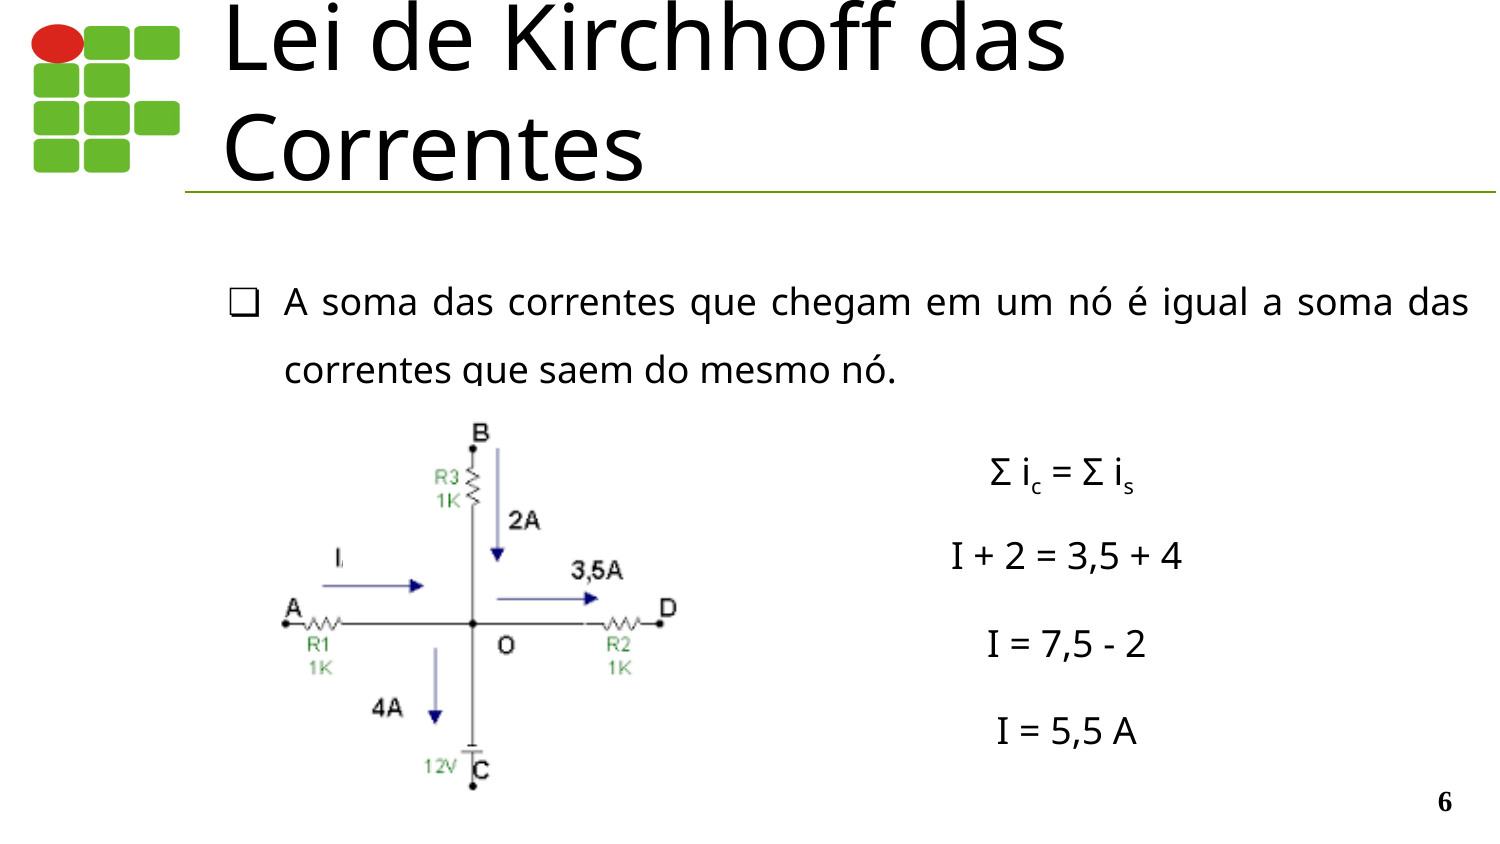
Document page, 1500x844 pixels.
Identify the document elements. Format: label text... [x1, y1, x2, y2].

title Lei de Kirchhoff das Correntes [206, 26, 1468, 207]
picture [29, 23, 182, 174]
text_box I + 2 = 3,5 + 4 [778, 502, 1356, 568]
text_box Σ ic = Σ is [778, 414, 1356, 480]
list A soma das correntes que chegam em um nó é igual a soma das correntes que saem do mesmo nó. [193, 248, 1486, 387]
text_box I = 5,5 A [778, 677, 1356, 743]
text_box ‹#› [1390, 768, 1468, 825]
text_box I = 7,5 - 2 [778, 589, 1356, 655]
picture [247, 385, 687, 800]
